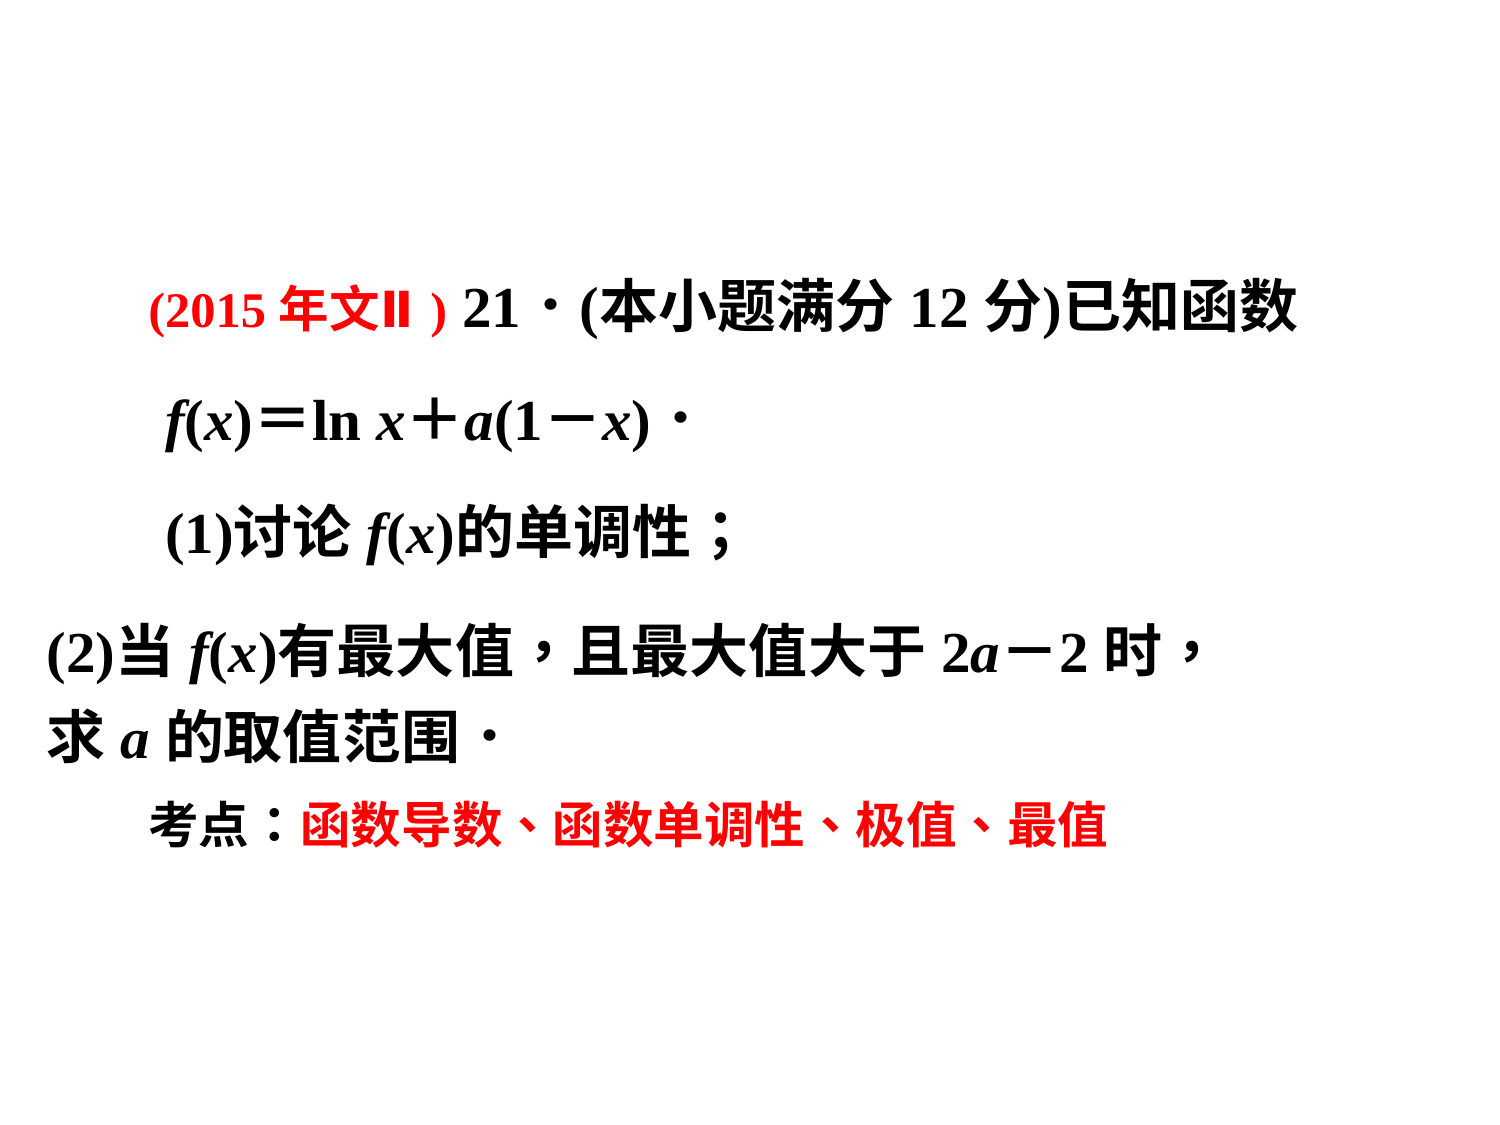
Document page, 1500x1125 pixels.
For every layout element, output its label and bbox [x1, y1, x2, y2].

text_box [46, 269, 1353, 912]
